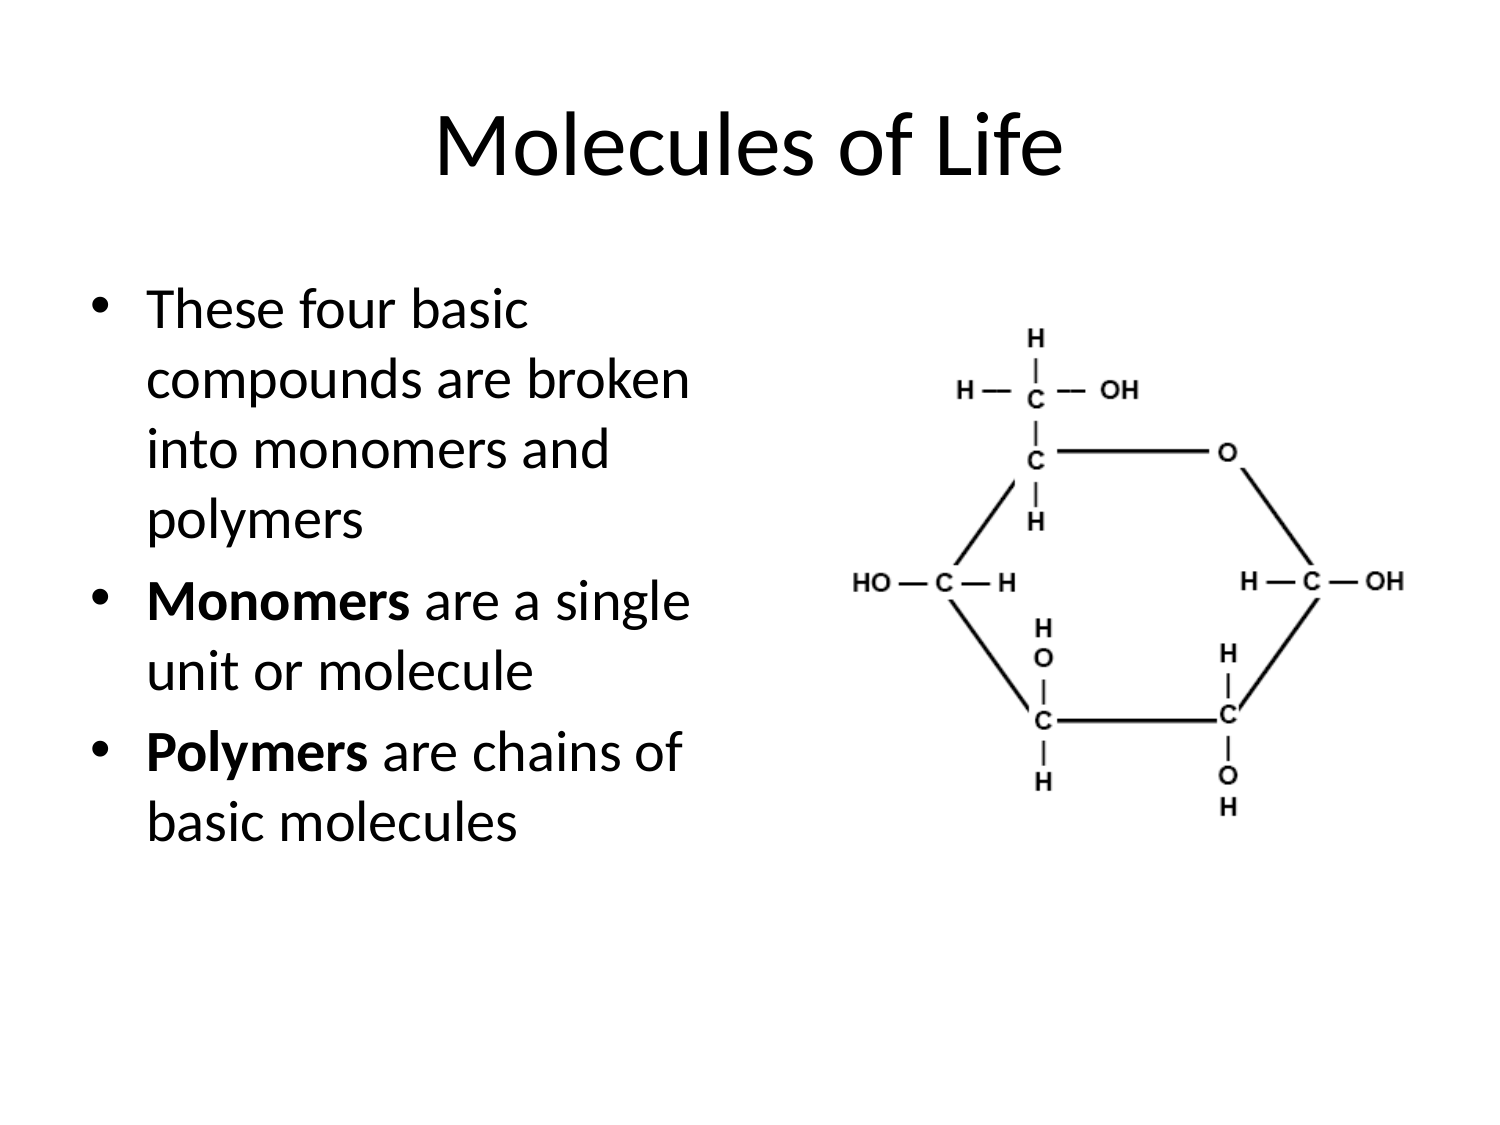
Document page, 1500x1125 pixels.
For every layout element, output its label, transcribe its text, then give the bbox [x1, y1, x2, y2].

title Molecules of Life [75, 45, 1425, 233]
list These four basic compounds are broken into monomers and polymers Monomers are a single unit or molecule Polymers are chains of basic molecules [75, 262, 738, 1005]
picture [849, 324, 1410, 824]
